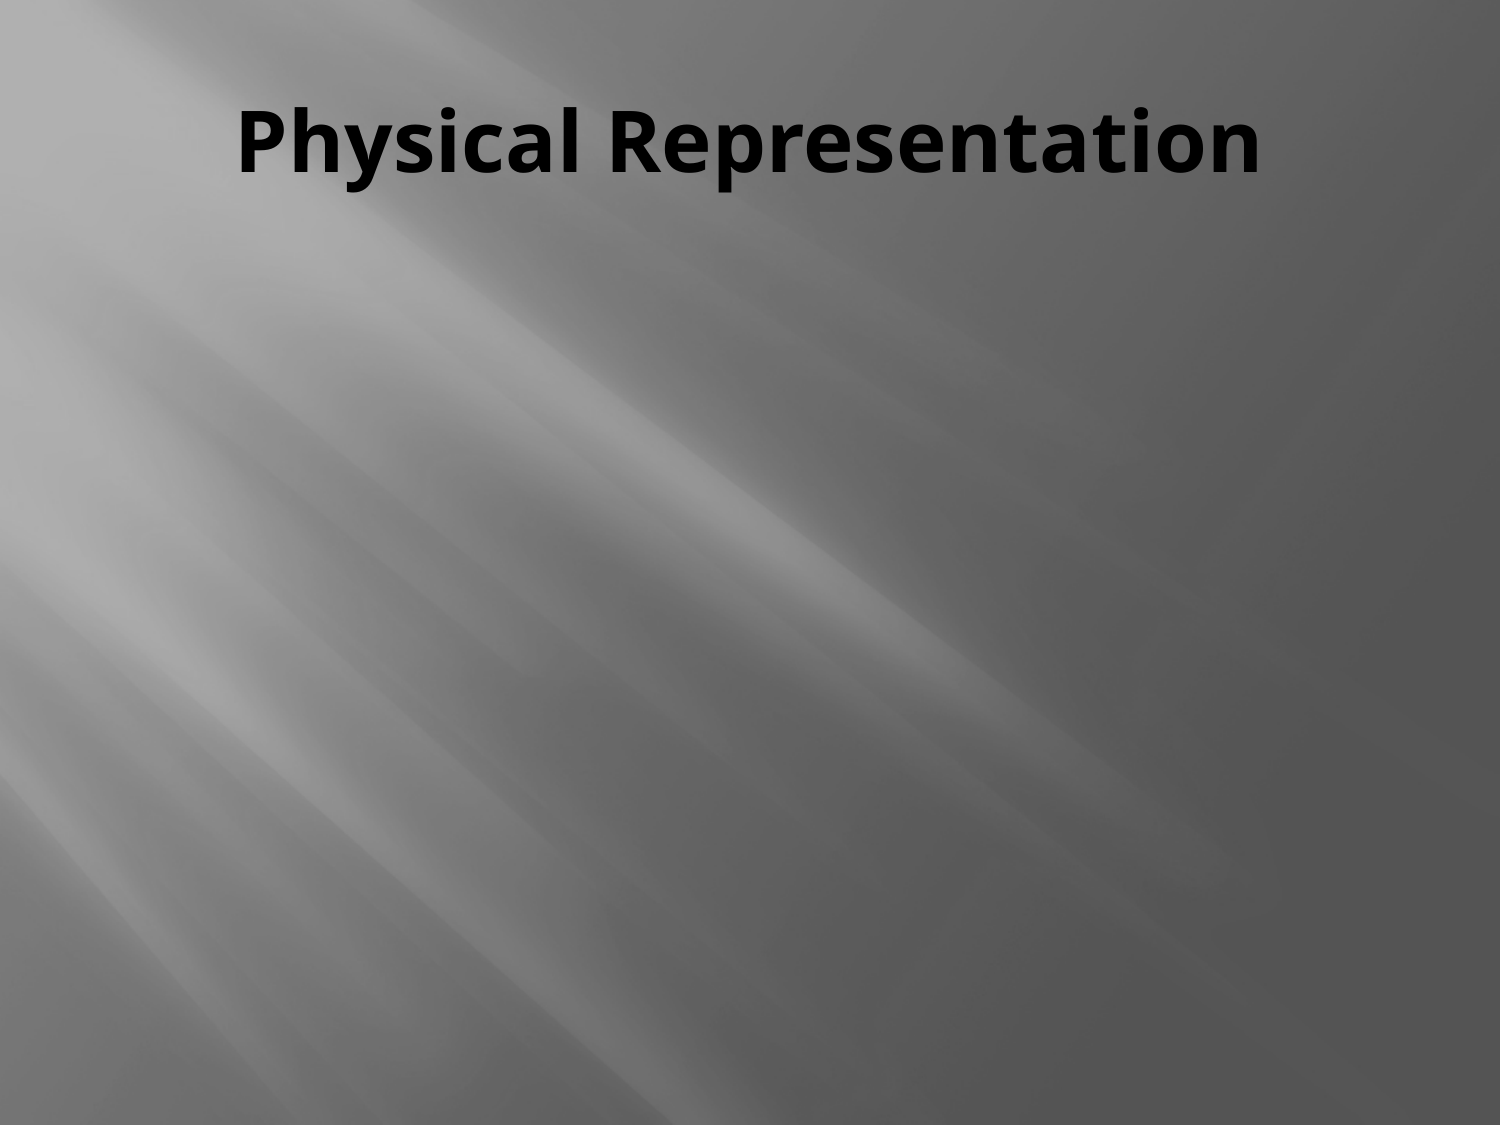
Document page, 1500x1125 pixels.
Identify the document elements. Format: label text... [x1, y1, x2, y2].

title Physical Representation [75, 45, 1425, 233]
